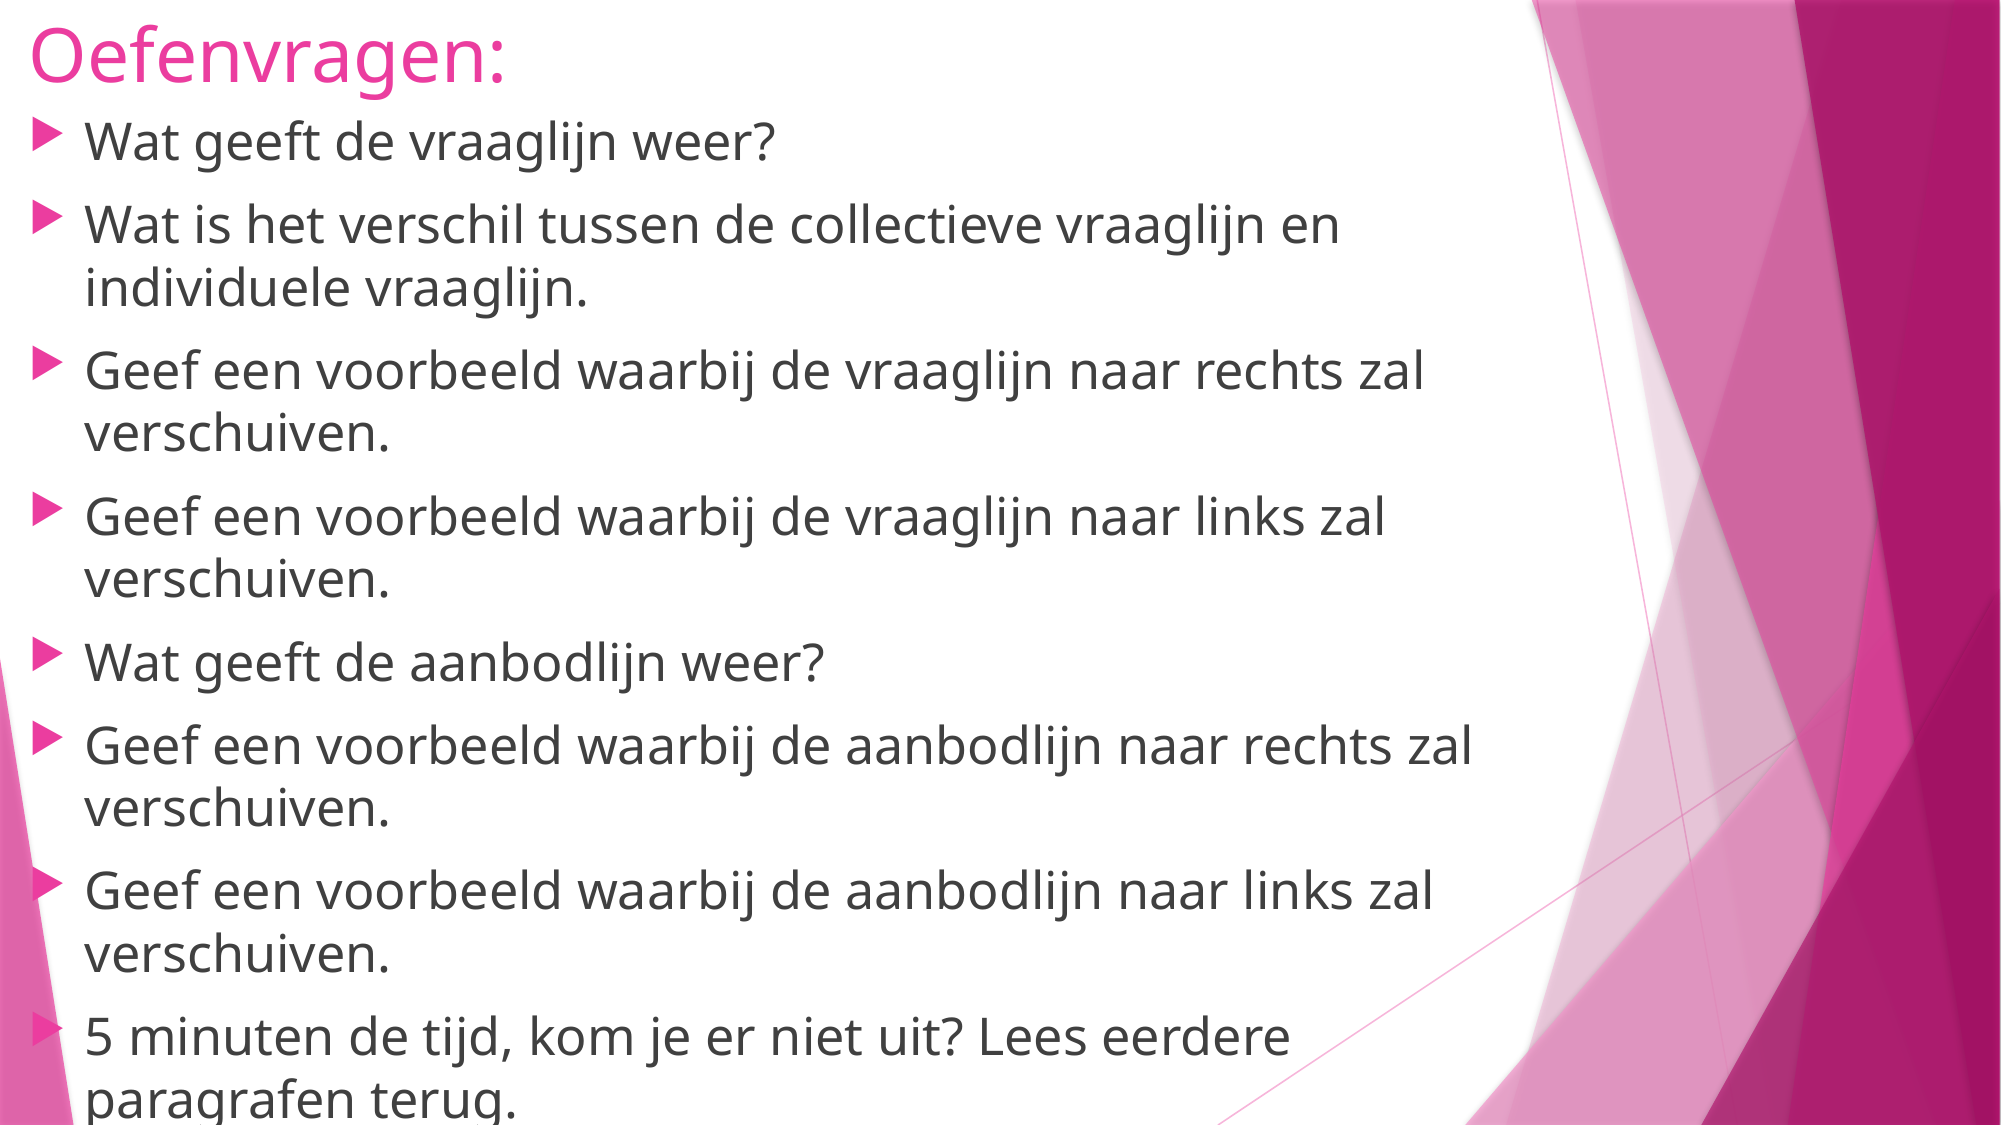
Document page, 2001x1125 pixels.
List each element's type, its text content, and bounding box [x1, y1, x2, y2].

title Oefenvragen: [13, 0, 1522, 100]
list Wat geeft de vraaglijn weer? Wat is het verschil tussen de collectieve vraaglijn en individuele vraaglijn. Geef een voorbeeld waarbij de vraaglijn naar rechts zal verschuiven. Geef een voorbeeld waarbij de vraaglijn naar links zal verschuiven. Wat geeft de aanbodlijn weer? Geef een voorbeeld waarbij de aanbodlijn naar rechts zal verschuiven. Geef een voorbeeld waarbij de aanbodlijn naar links zal verschuiven. 5 minuten de tijd, kom je er niet uit? Lees eerdere paragrafen terug. [13, 100, 1538, 998]
